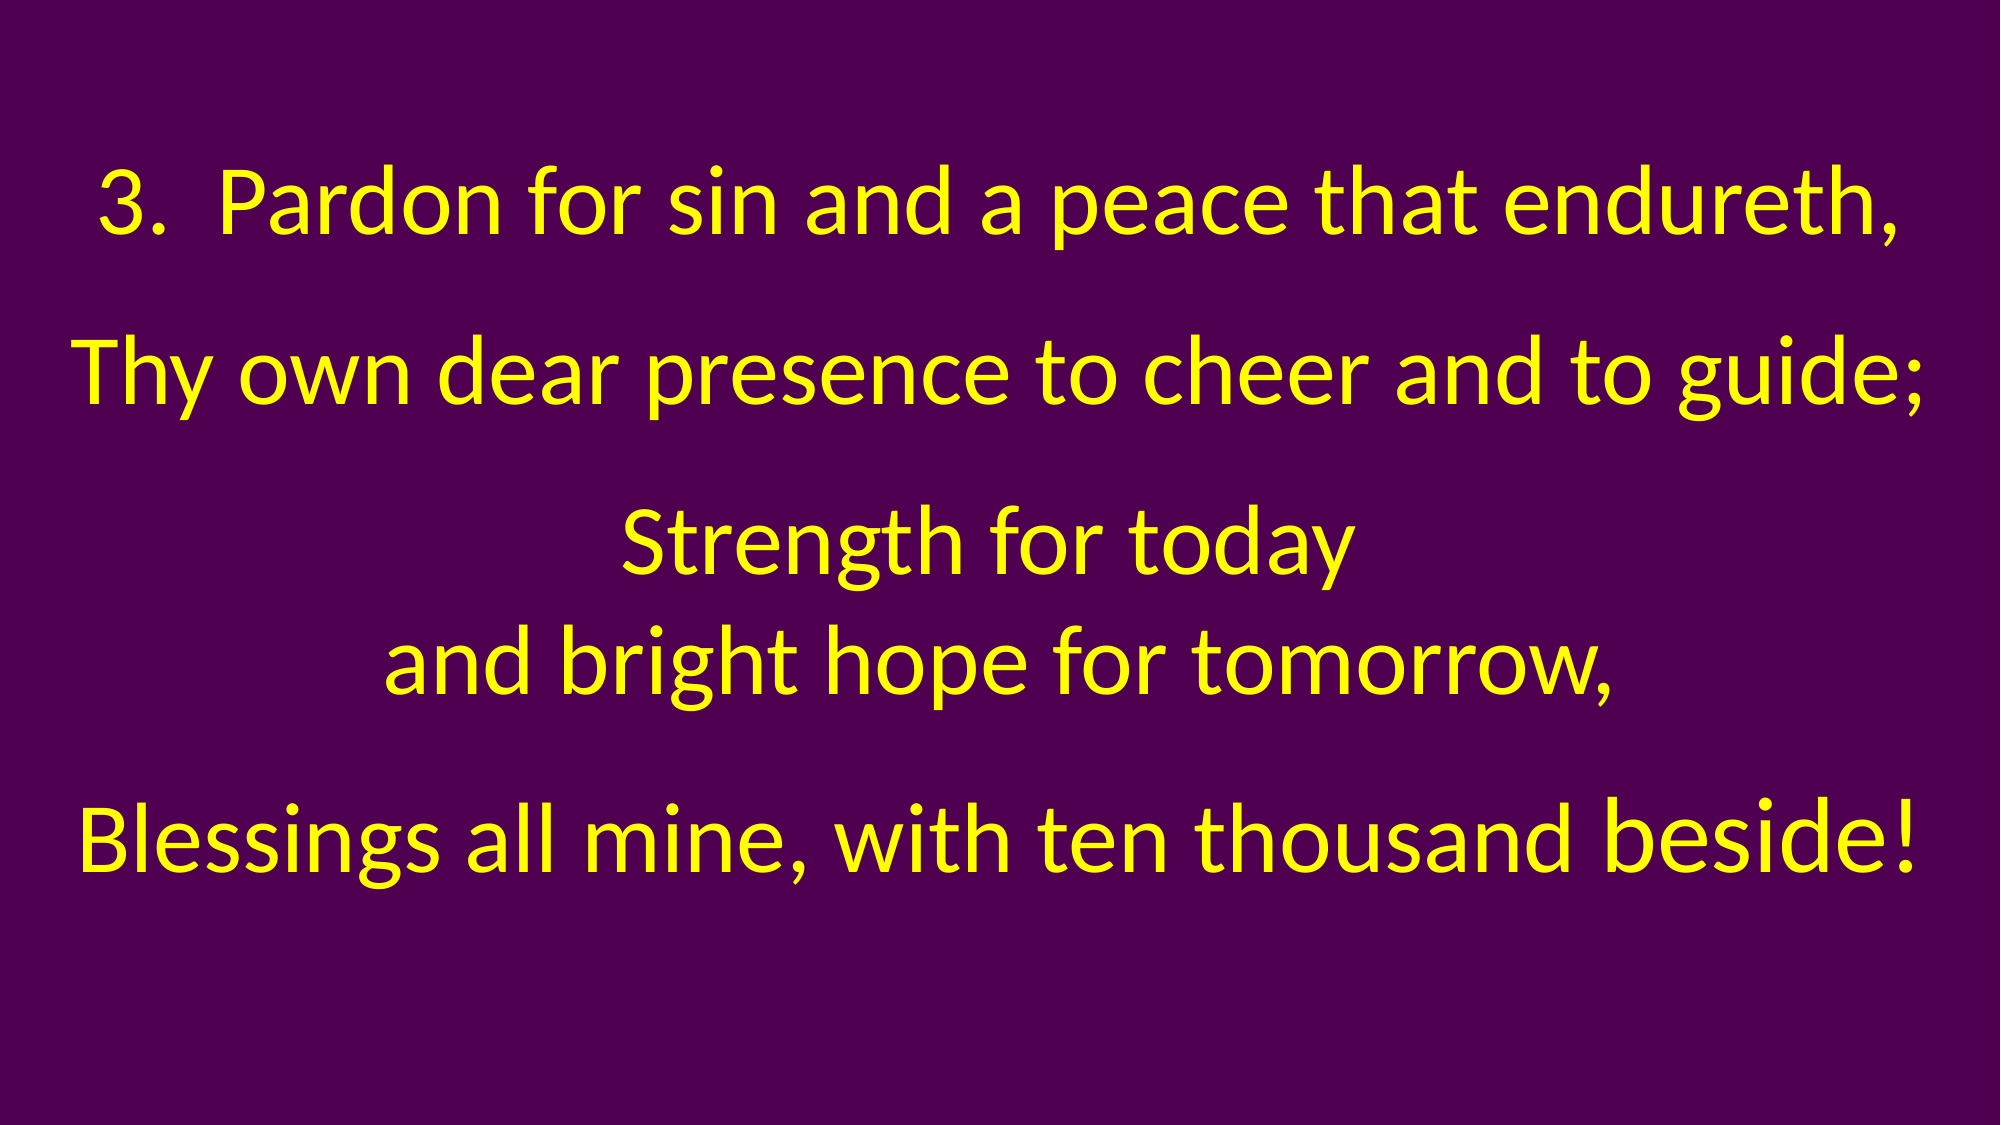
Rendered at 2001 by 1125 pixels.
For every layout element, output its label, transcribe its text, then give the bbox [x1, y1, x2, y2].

text_box 3. Pardon for sin and a peace that endureth, Thy own dear presence to cheer and to guide; Strength for today and bright hope for tomorrow, Blessings all mine, with ten thousand beside! [0, 127, 2000, 902]
